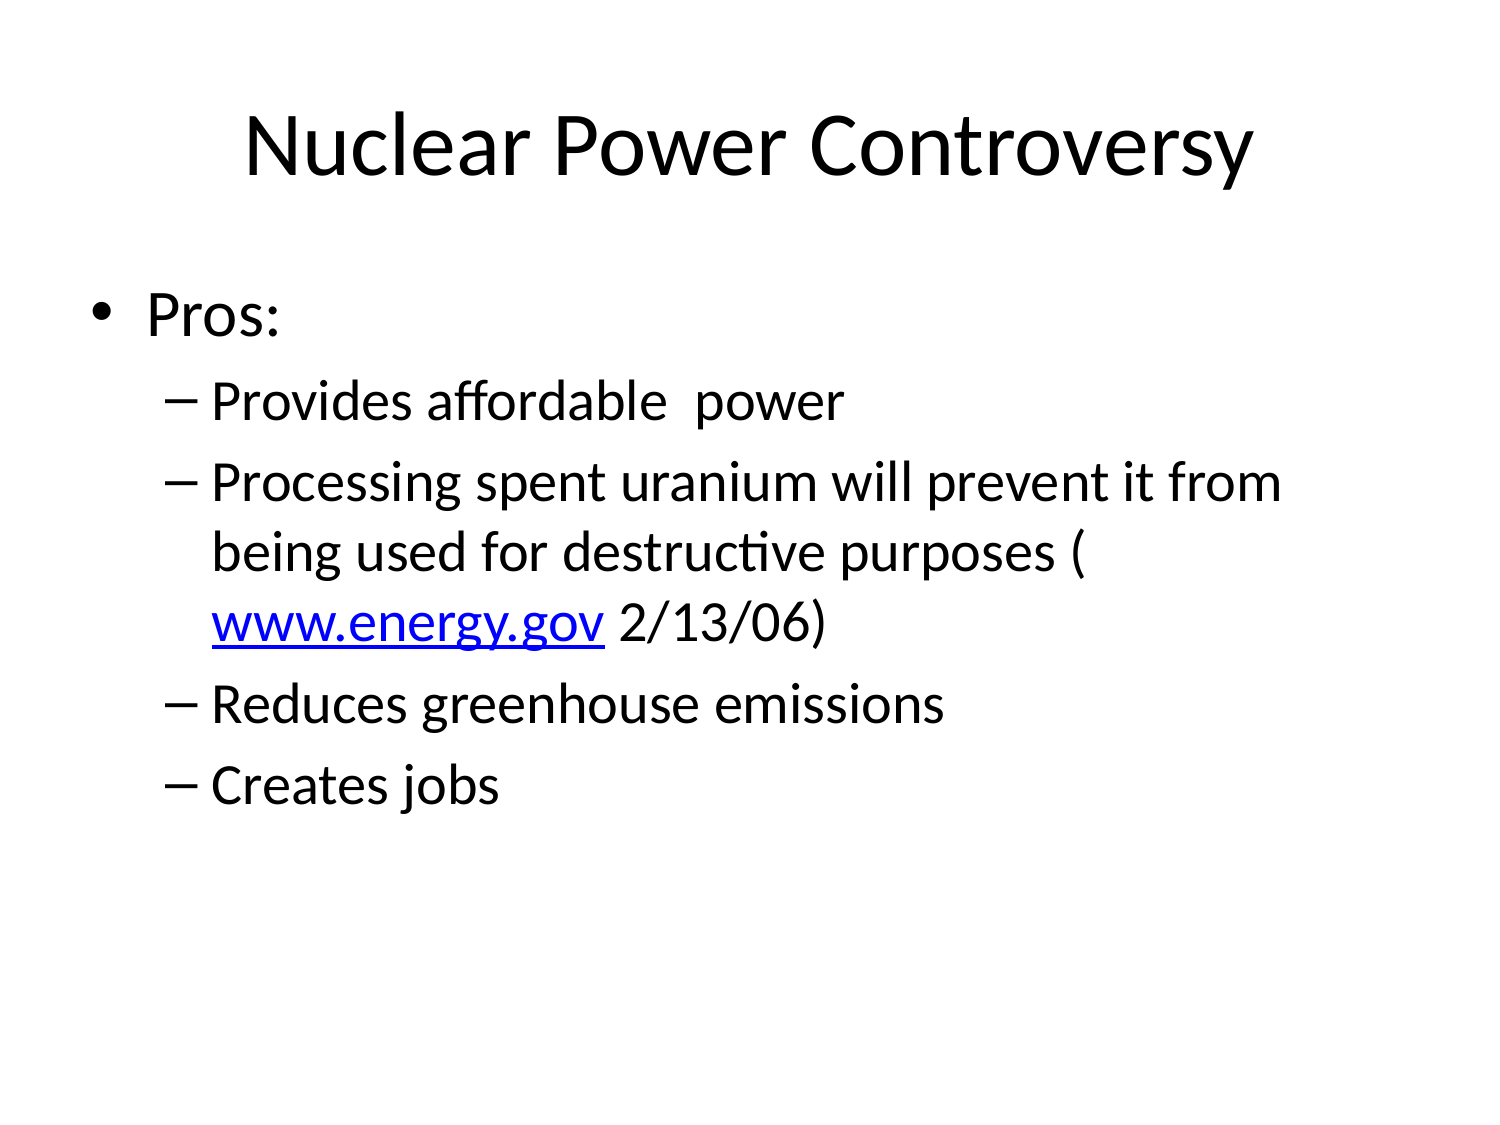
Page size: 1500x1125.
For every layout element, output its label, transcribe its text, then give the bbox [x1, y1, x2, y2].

title Nuclear Power Controversy [75, 45, 1425, 233]
list Pros: Provides affordable power Processing spent uranium will prevent it from being used for destructive purposes (www.energy.gov 2/13/06) Reduces greenhouse emissions Creates jobs [75, 262, 1425, 1005]
